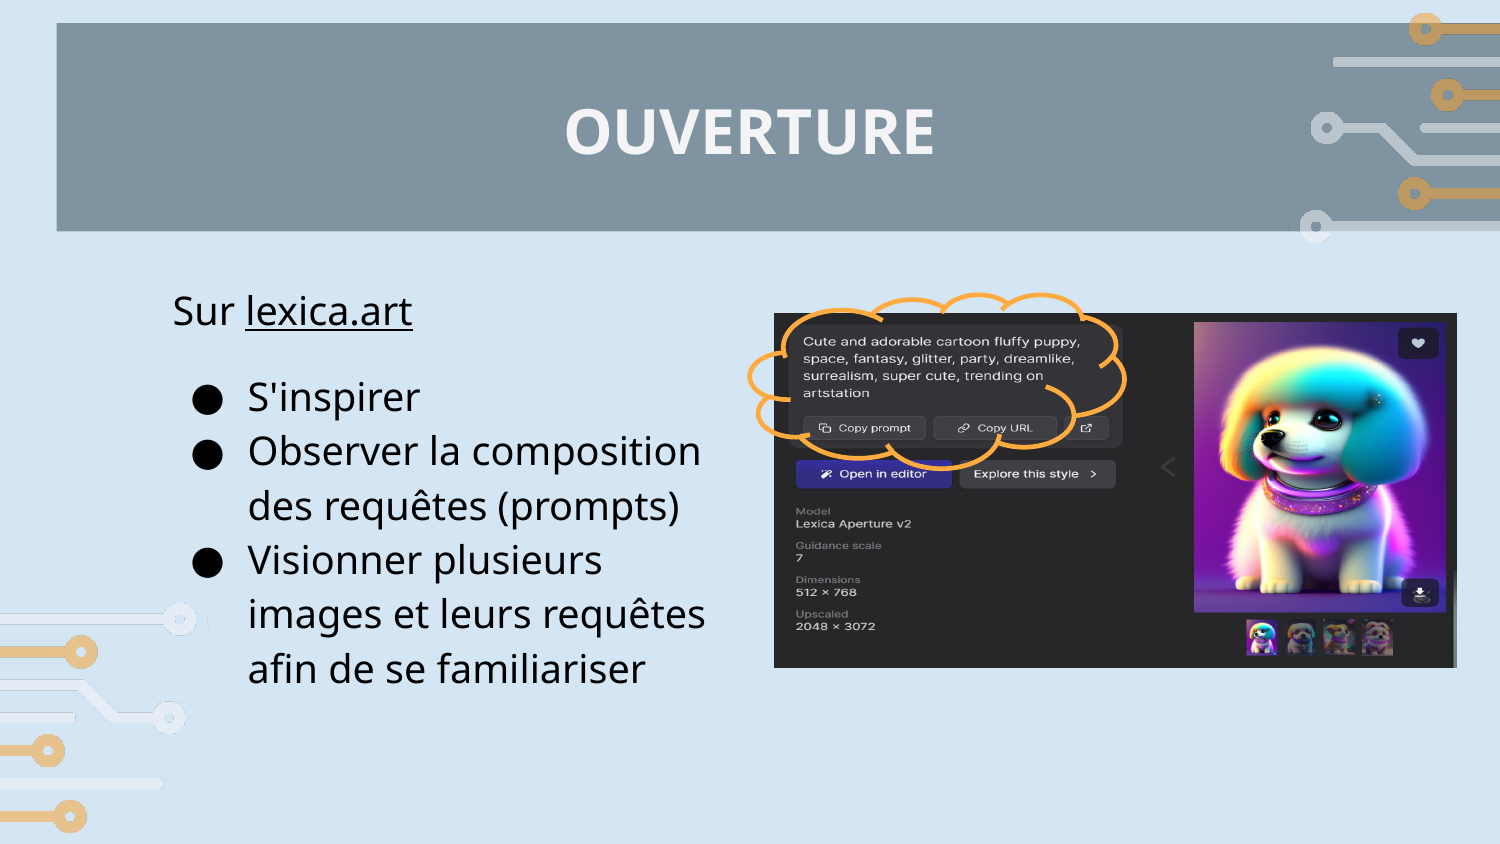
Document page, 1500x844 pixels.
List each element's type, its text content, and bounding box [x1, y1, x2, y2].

picture [774, 313, 1457, 668]
text_box [749, 355, 769, 431]
title OUVERTURE [228, 76, 1272, 171]
text_box [874, 294, 1080, 312]
list Sur lexica.art S'inspirer Observer la composition des requêtes (prompts) Visionner plusieurs images et leurs requêtes afin de se familiariser [157, 262, 742, 760]
